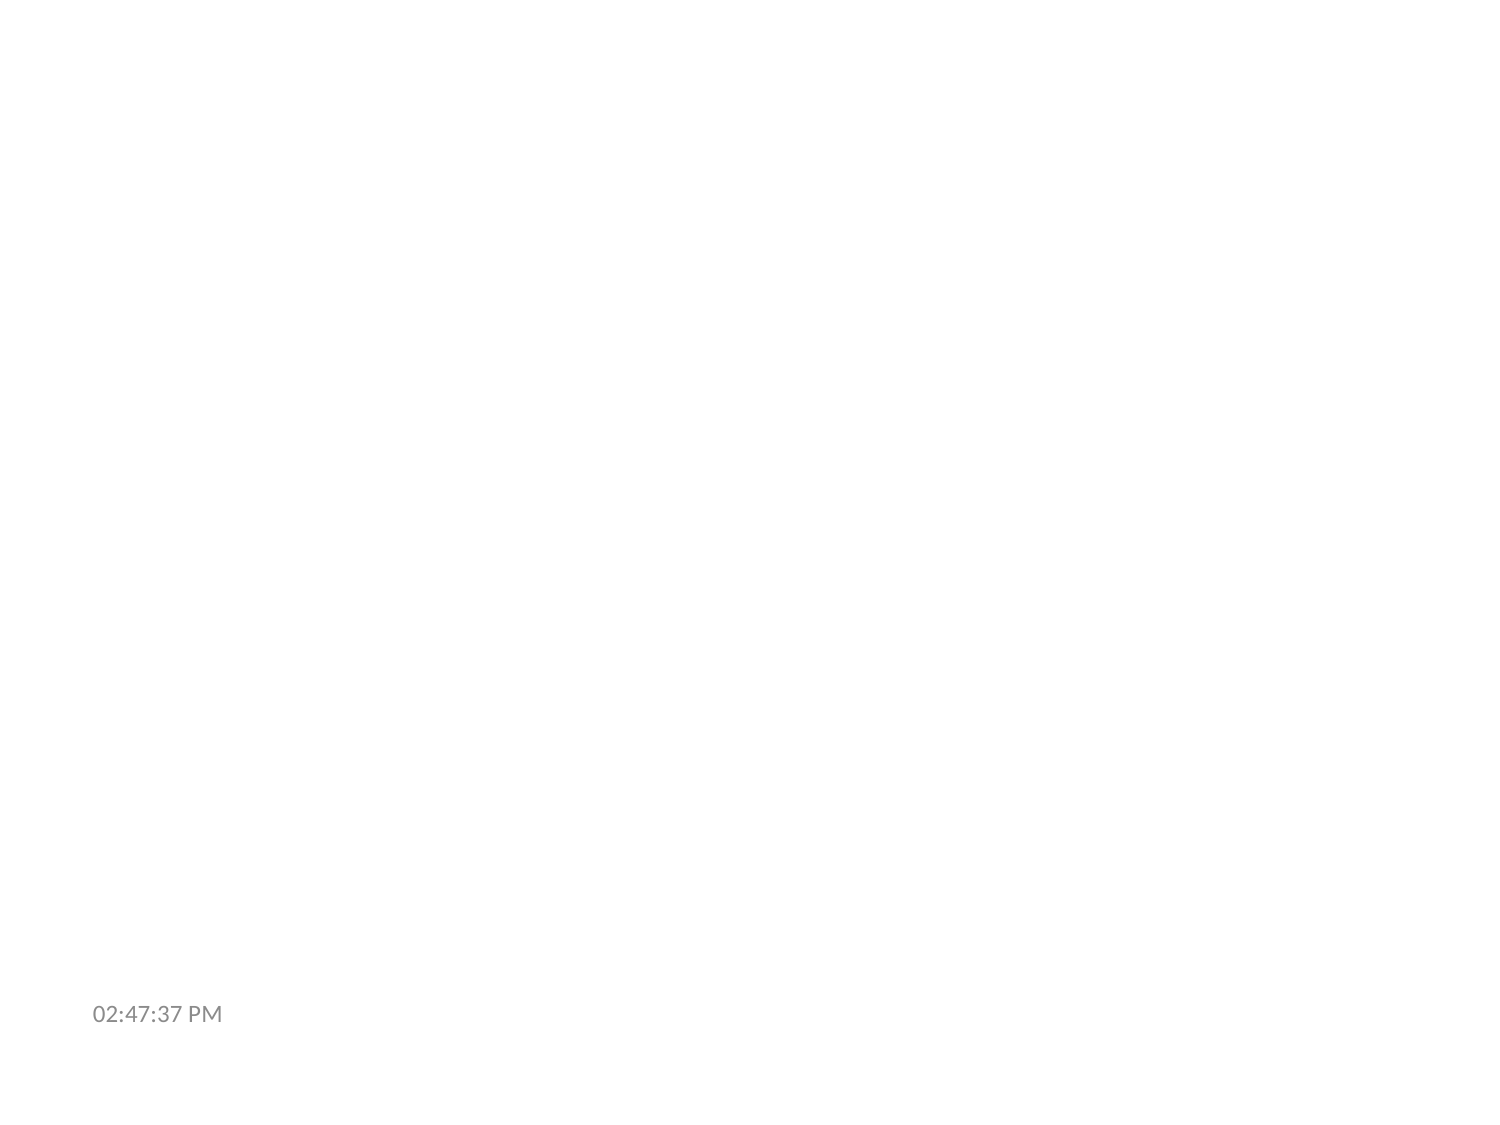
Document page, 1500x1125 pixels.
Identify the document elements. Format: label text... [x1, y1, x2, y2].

text_box 3:35:09 PM [77, 982, 428, 1043]
